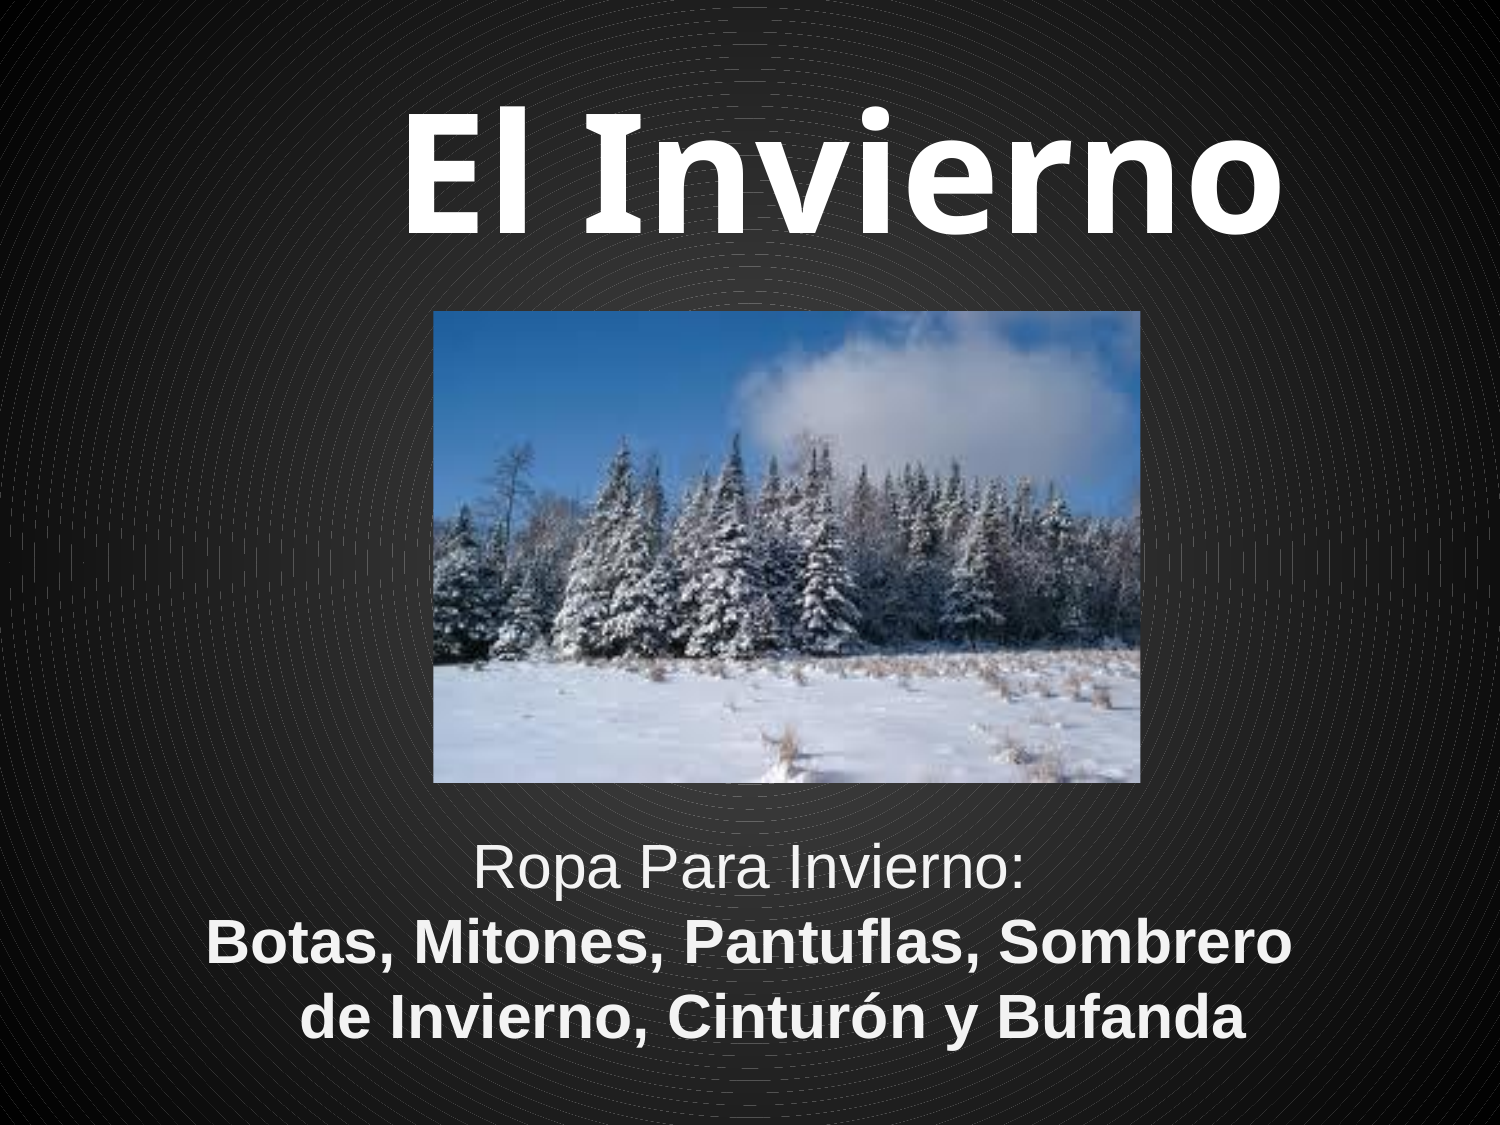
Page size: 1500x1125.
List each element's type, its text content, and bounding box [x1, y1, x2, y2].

list Ropa Para Invierno: Botas, Mitones, Pantuflas, Sombrero de Invierno, Cinturón y Bufanda [165, 810, 1335, 1125]
text_box [433, 311, 1141, 783]
title El Invierno [297, 51, 1348, 282]
